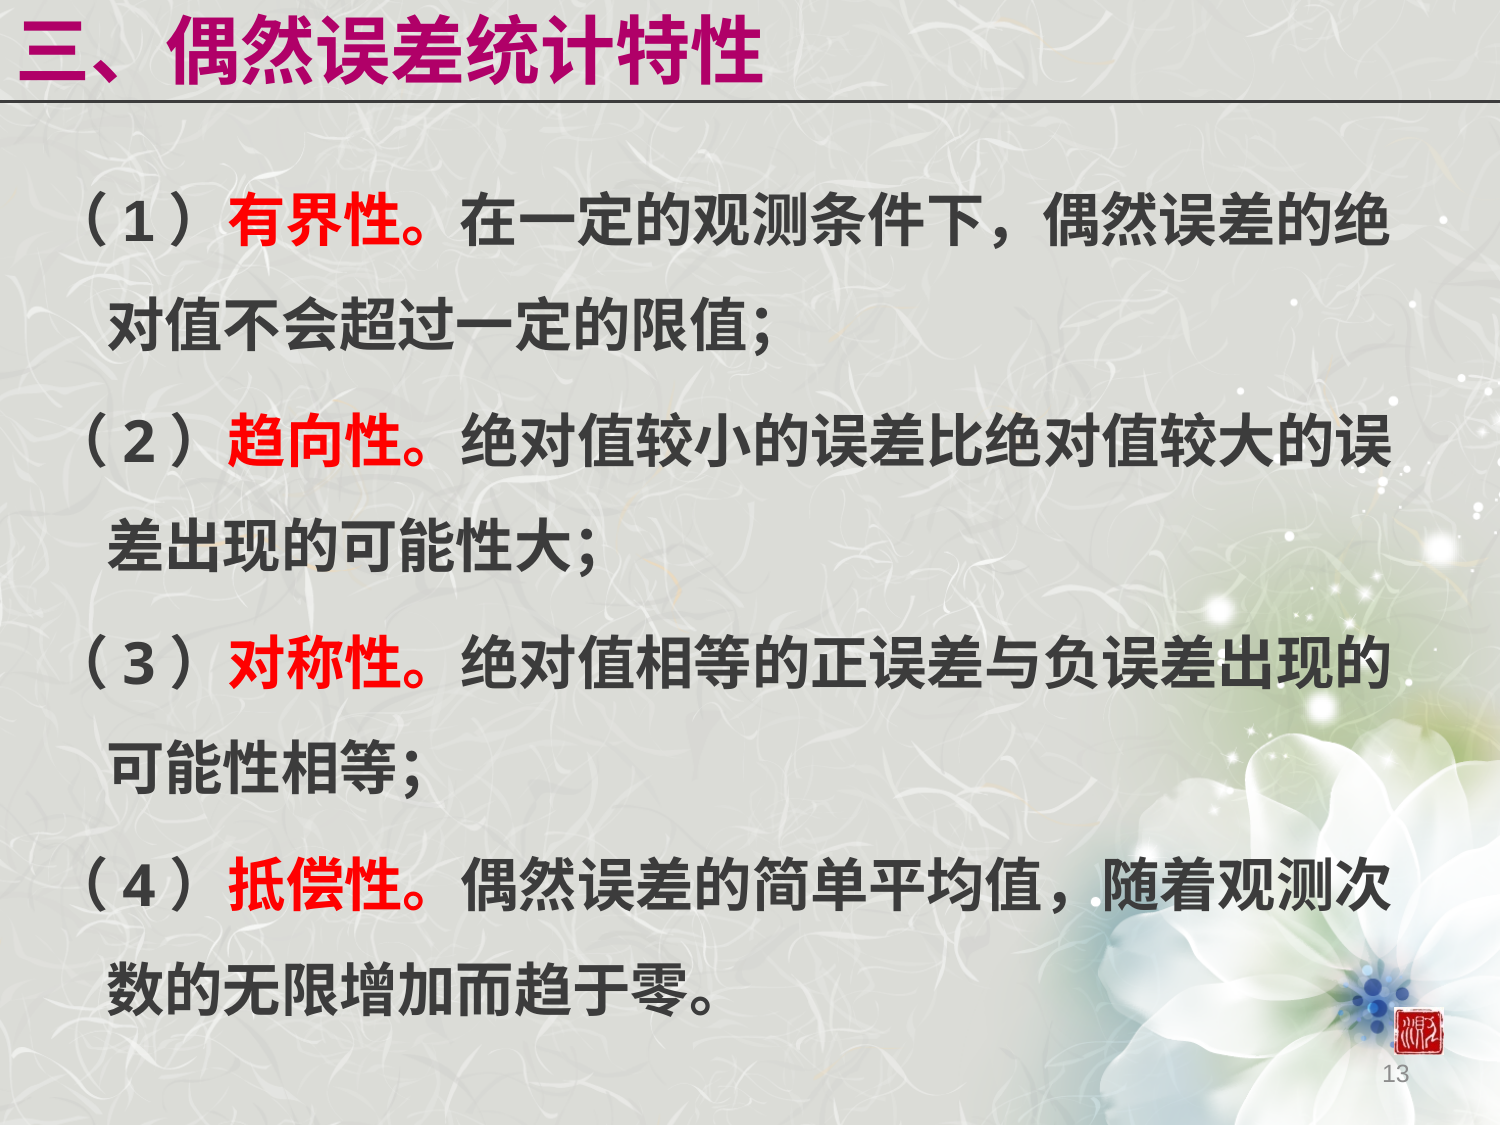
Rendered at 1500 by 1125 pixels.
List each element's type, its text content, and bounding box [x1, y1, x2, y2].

list （1）有界性。在一定的观测条件下，偶然误差的绝对值不会超过一定的限值； （2）趋向性。绝对值较小的误差比绝对值较大的误差出现的可能性大； （3）对称性。绝对值相等的正误差与负误差出现的可能性相等； （4）抵偿性。偶然误差的简单平均值，随着观测次数的无限增加而趋于零。 [34, 140, 1423, 781]
picture [0, 0, 1500, 100]
slide_number 13 [1074, 1042, 1425, 1103]
picture [0, 103, 1500, 1125]
title 三、偶然误差统计特性 [0, 0, 1311, 97]
